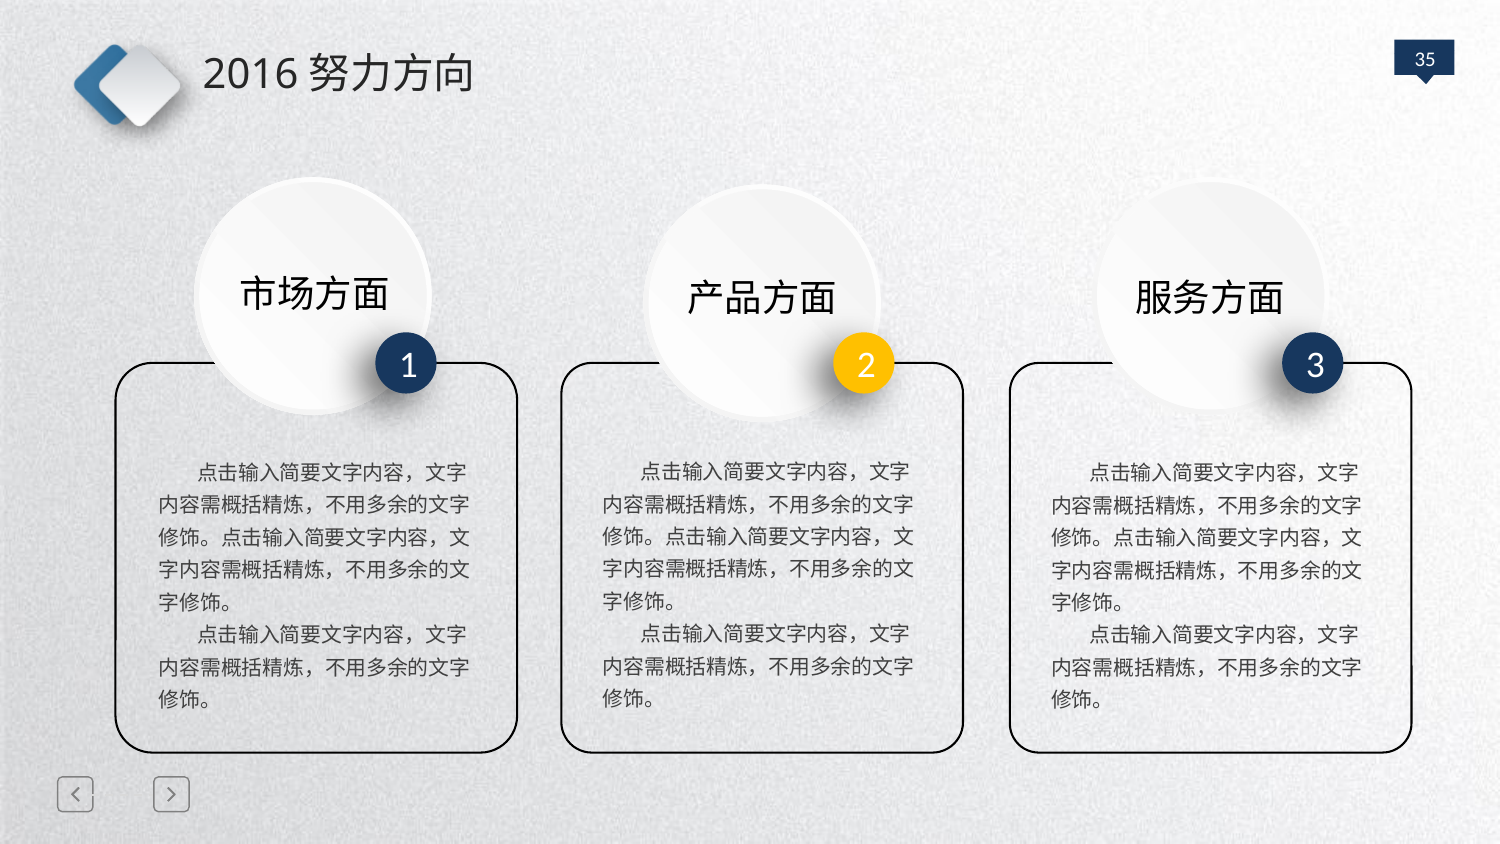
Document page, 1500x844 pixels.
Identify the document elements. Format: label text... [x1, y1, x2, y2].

text_box 点击输入简要文字内容，文字内容需概括精炼，不用多余的文字修饰。点击输入简要文字内容，文字内容需概括精炼，不用多余的文字修饰。 点击输入简要文字内容，文字内容需概括精炼，不用多余的文字修饰。 [602, 451, 922, 711]
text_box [643, 184, 882, 423]
text_box [1009, 362, 1412, 753]
text_box 点击输入简要文字内容，文字内容需概括精炼，不用多余的文字修饰。点击输入简要文字内容，文字内容需概括精炼，不用多余的文字修饰。 点击输入简要文字内容，文字内容需概括精炼，不用多余的文字修饰。 [1051, 452, 1371, 712]
text_box 3 [1335, 341, 1344, 384]
text_box [115, 362, 518, 753]
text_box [1091, 176, 1330, 415]
text_box [561, 362, 964, 753]
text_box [193, 176, 432, 415]
text_box 2 [887, 342, 895, 383]
text_box 点击输入简要文字内容，文字内容需概括精炼，不用多余的文字修饰。点击输入简要文字内容，文字内容需概括精炼，不用多余的文字修饰。 点击输入简要文字内容，文字内容需概括精炼，不用多余的文字修饰。 [158, 452, 478, 712]
text_box 2016努力方向 [191, 41, 488, 103]
picture [0, 0, 1500, 844]
